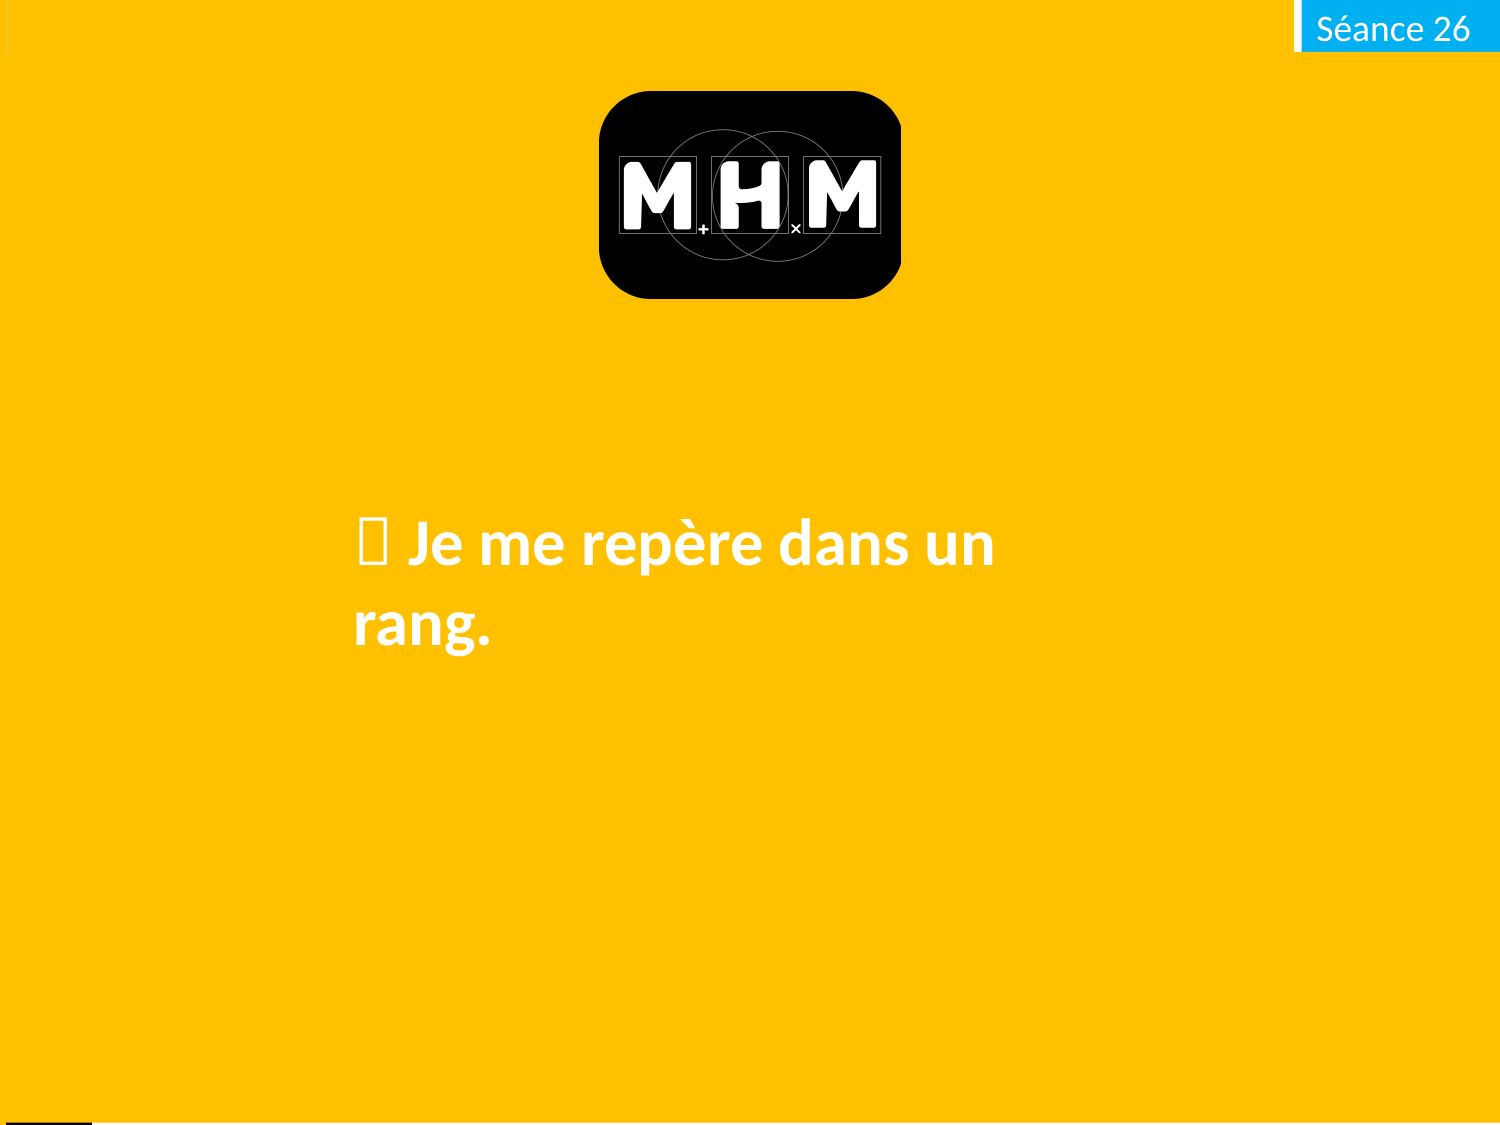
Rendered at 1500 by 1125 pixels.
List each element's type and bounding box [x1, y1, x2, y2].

text_box [0, 51, 1500, 1123]
